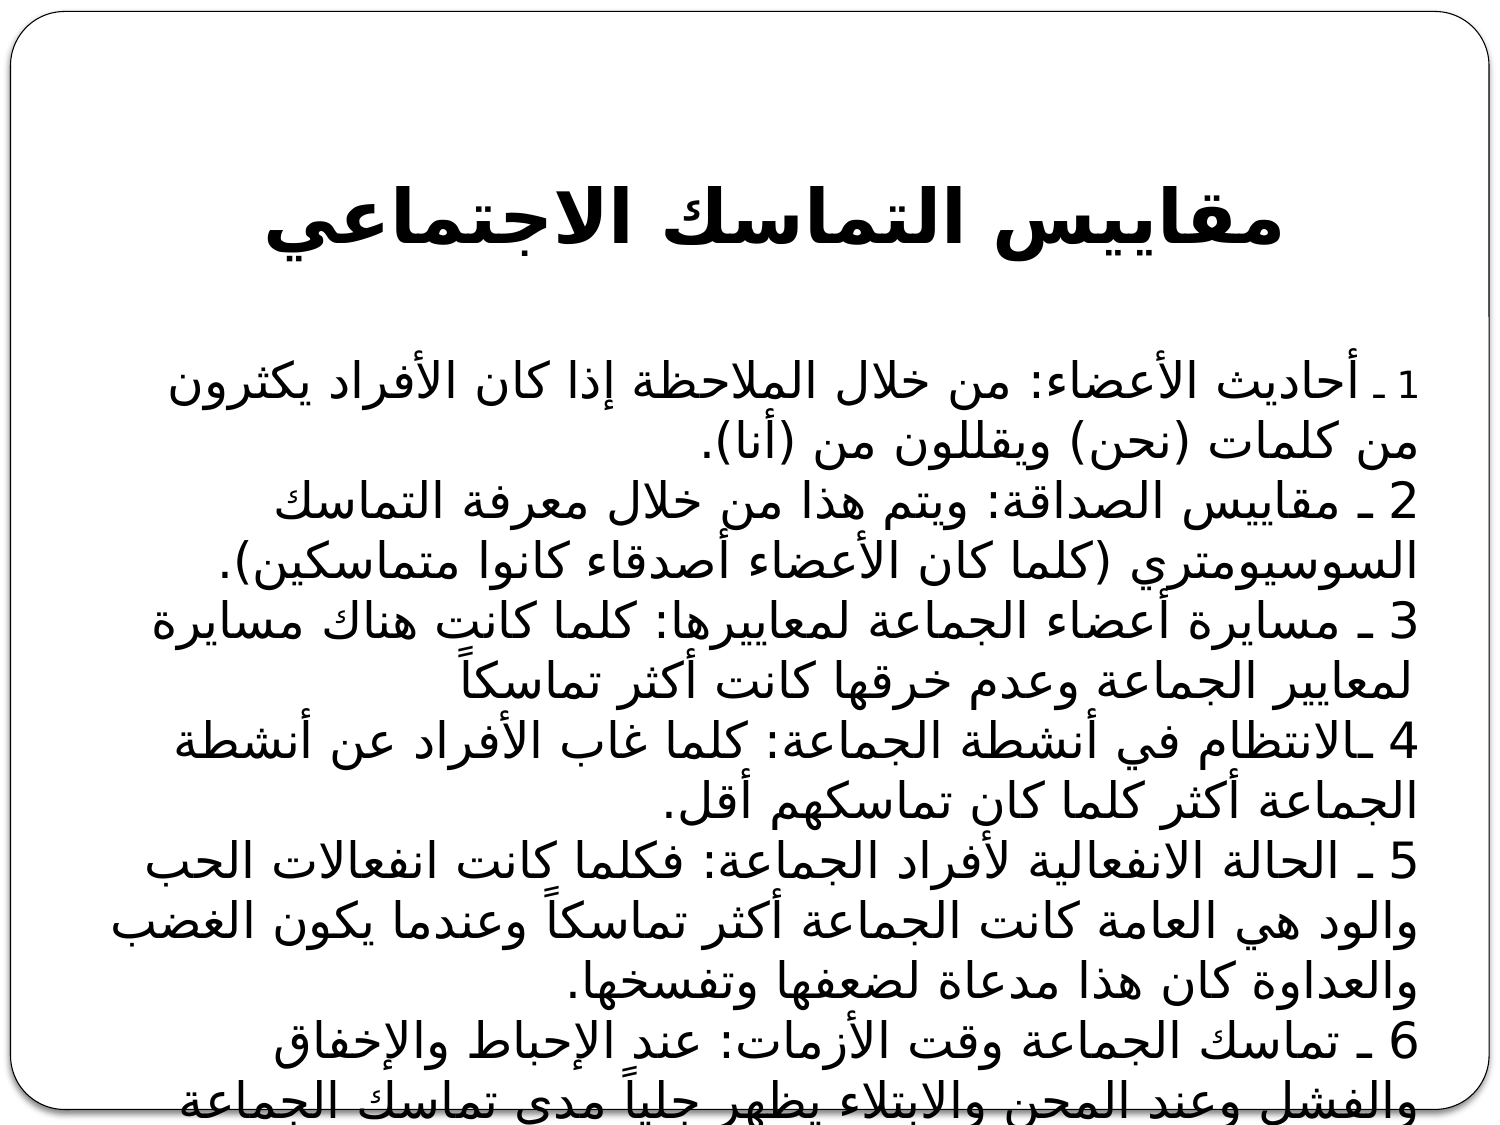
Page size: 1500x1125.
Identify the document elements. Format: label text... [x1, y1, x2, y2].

text_box مقاييس التماسك الاجتماعي 1 ـ أحاديث الأعضاء: من خلال الملاحظة إذا كان الأفراد يكثرون من كلمات (نحن) ويقللون من (أنا). 2 ـ مقاييس الصداقة: ويتم هذا من خلال معرفة التماسك السوسيومتري (كلما كان الأعضاء أصدقاء كانوا متماسكين). 3 ـ مسايرة أعضاء الجماعة لمعاييرها: كلما كانت هناك مسايرة لمعايير الجماعة وعدم خرقها كانت أكثر تماسكاً 4 ـالانتظام في أنشطة الجماعة: كلما غاب الأفراد عن أنشطة الجماعة أكثر كلما كان تماسكهم أقل. 5 ـ الحالة الانفعالية لأفراد الجماعة: فكلما كانت انفعالات الحب والود هي العامة كانت الجماعة أكثر تماسكاً وعندما يكون الغضب والعداوة كان هذا مدعاة لضعفها وتفسخها. 6 ـ تماسك الجماعة وقت الأزمات: عند الإحباط والإخفاق والفشل وعند المحن والابتلاء يظهر جلياً مدى تماسك الجماعة فإن تجاوزت الأزمة بسلام دل على قوة بناءها وإن اهتزت دل على غير ذلك [88, 160, 1436, 1125]
